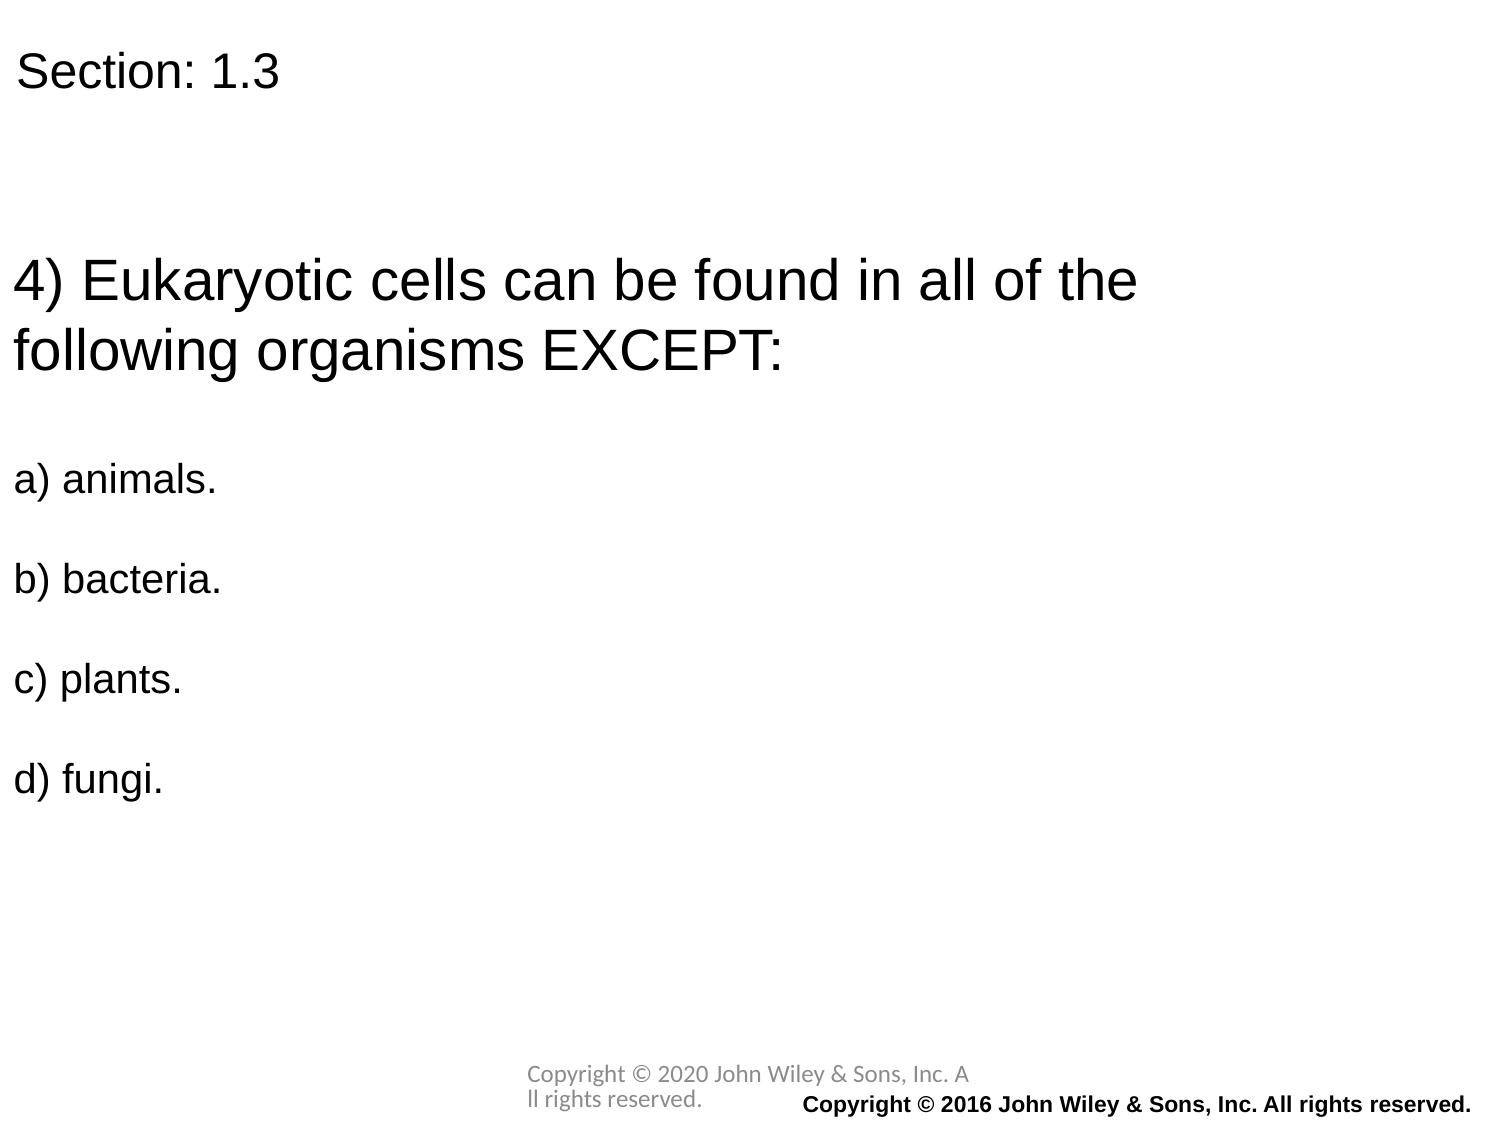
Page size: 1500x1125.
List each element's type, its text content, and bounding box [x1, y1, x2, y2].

text_box Section: 1.3 [1, 31, 296, 166]
footer Copyright © 2020 John Wiley & Sons, Inc. All rights reserved. [512, 1042, 988, 1103]
text_box Copyright © 2016 John Wiley & Sons, Inc. All rights reserved. [512, 1065, 1488, 1125]
text_box 4) Eukaryotic cells can be found in all of the following organisms EXCEPT: a) animals. b) bacteria. c) plants. d) fungi. [0, 234, 1299, 810]
